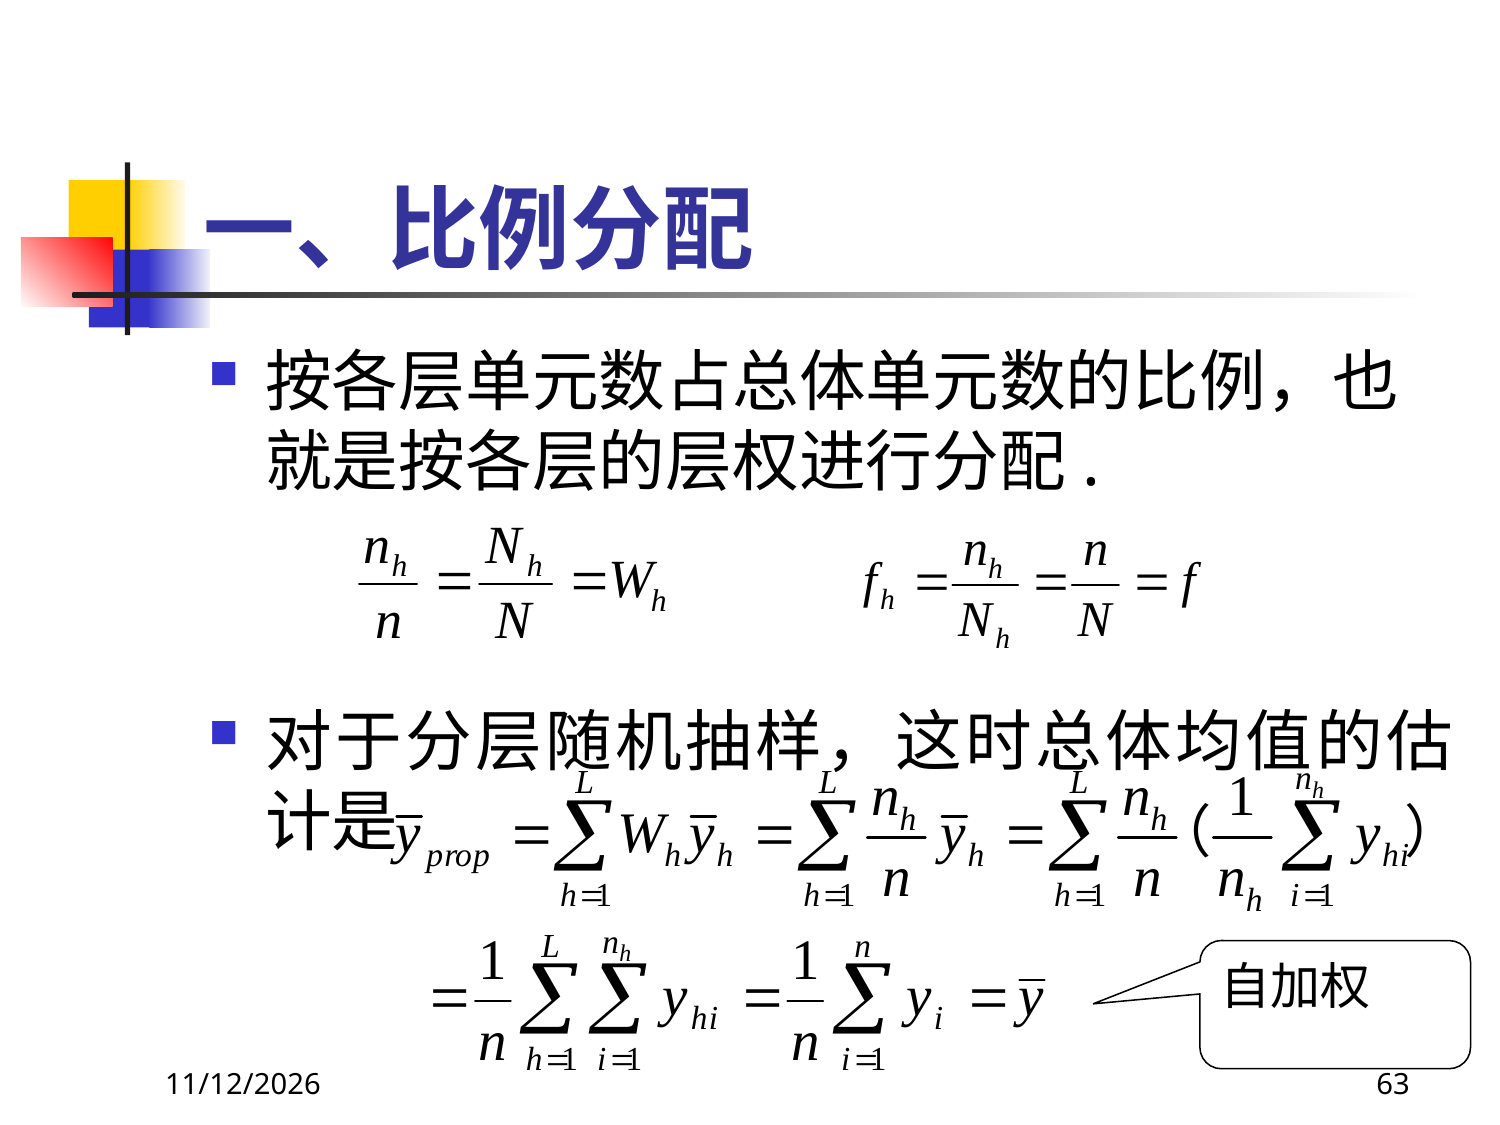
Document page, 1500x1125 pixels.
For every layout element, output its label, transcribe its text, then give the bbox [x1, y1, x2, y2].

text_box 自加权 [1093, 940, 1471, 1069]
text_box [381, 751, 1444, 924]
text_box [349, 512, 676, 652]
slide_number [149, 1037, 463, 1113]
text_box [845, 517, 1217, 660]
list 按各层单元数占总体单元数的比例，也就是按各层的层权进行分配. 对于分层随机抽样，这时总体均值的估计是 [193, 330, 1470, 1007]
slide_number 63 [1112, 1037, 1426, 1113]
title 一、比例分配 [188, 101, 1468, 289]
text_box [419, 914, 1058, 1083]
